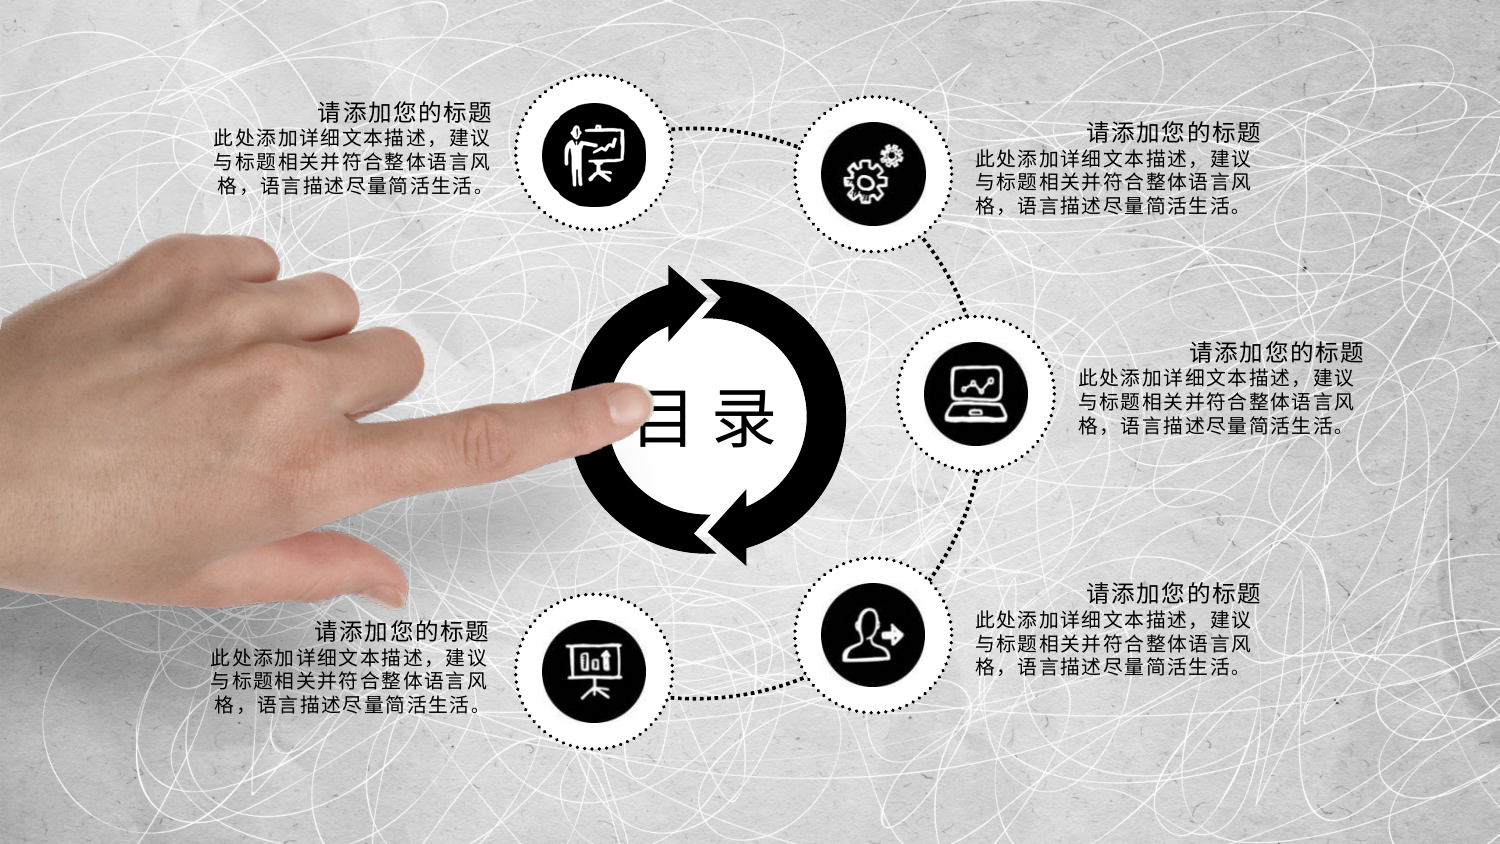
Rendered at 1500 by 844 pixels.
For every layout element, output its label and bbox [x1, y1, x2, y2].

text_box [794, 557, 952, 714]
text_box [515, 74, 673, 231]
text_box [897, 316, 1055, 472]
picture [0, 0, 1500, 844]
text_box [658, 593, 673, 750]
text_box [794, 96, 952, 252]
text_box [658, 264, 847, 567]
